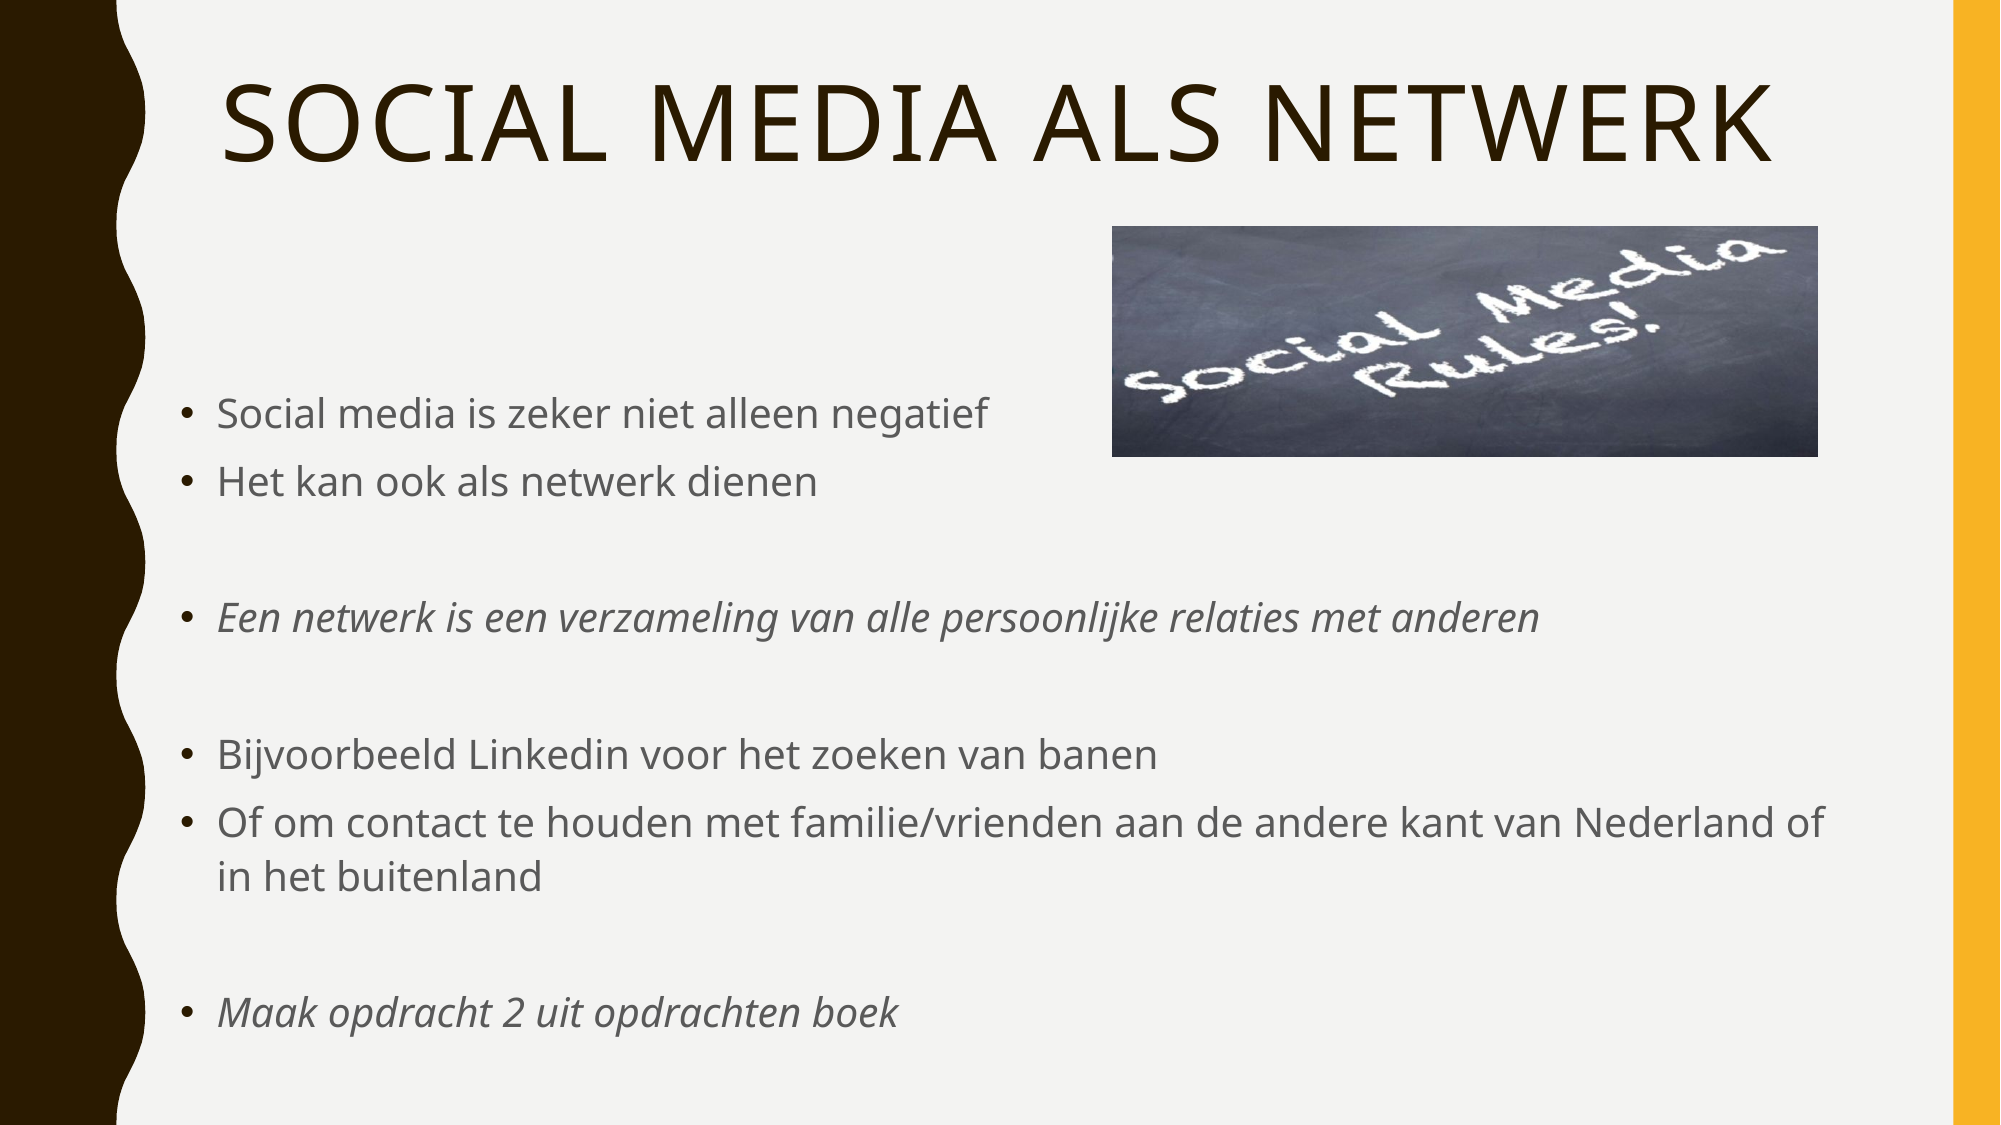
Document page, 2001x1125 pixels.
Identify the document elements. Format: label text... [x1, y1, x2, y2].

picture [1112, 226, 1818, 457]
list Social media is zeker niet alleen negatief Het kan ook als netwerk dienen Een netwerk is een verzameling van alle persoonlijke relaties met anderen Bijvoorbeeld Linkedin voor het zoeken van banen Of om contact te houden met familie/vrienden aan de andere kant van Nederland of in het buitenland Maak opdracht 2 uit opdrachten boek [165, 375, 1875, 1046]
title Social Media als netwerk [205, 62, 1875, 308]
